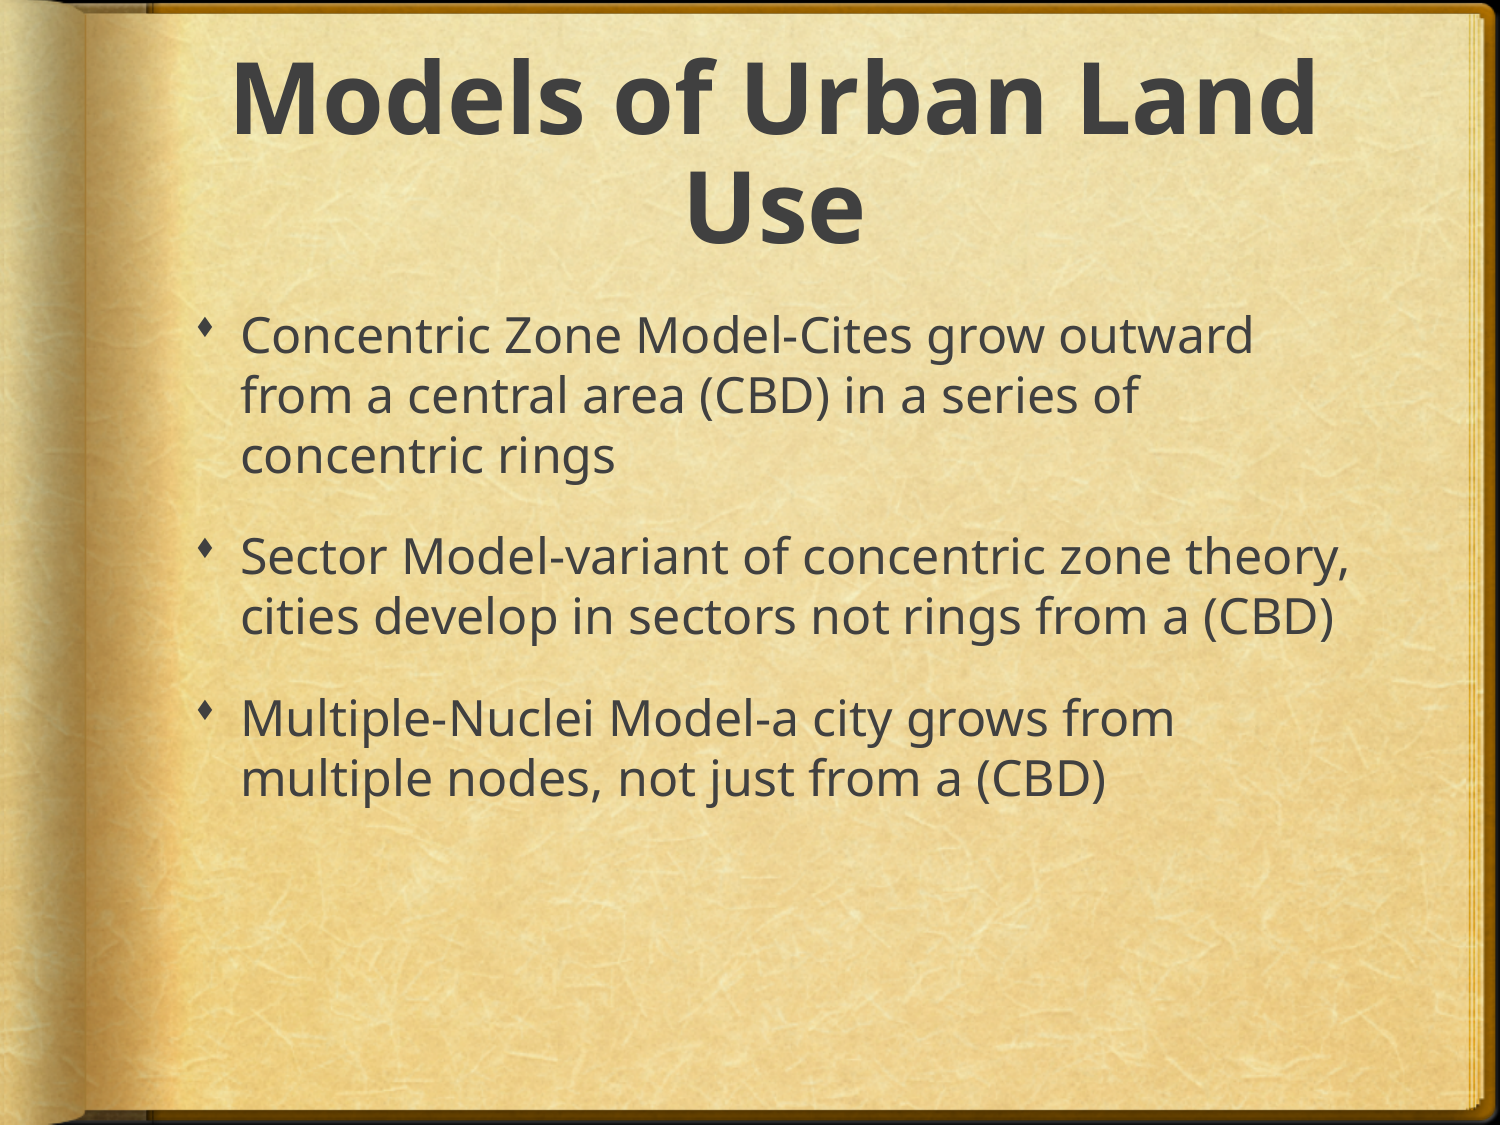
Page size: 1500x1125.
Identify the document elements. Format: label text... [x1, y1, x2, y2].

picture [0, 0, 1500, 1125]
title Models of Urban Land Use [178, 45, 1372, 265]
list Concentric Zone Model-Cites grow outward from a central area (CBD) in a series of concentric rings Sector Model-variant of concentric zone theory, cities develop in sectors not rings from a (CBD) Multiple-Nuclei Model-a city grows from multiple nodes, not just from a (CBD) [178, 295, 1372, 1005]
